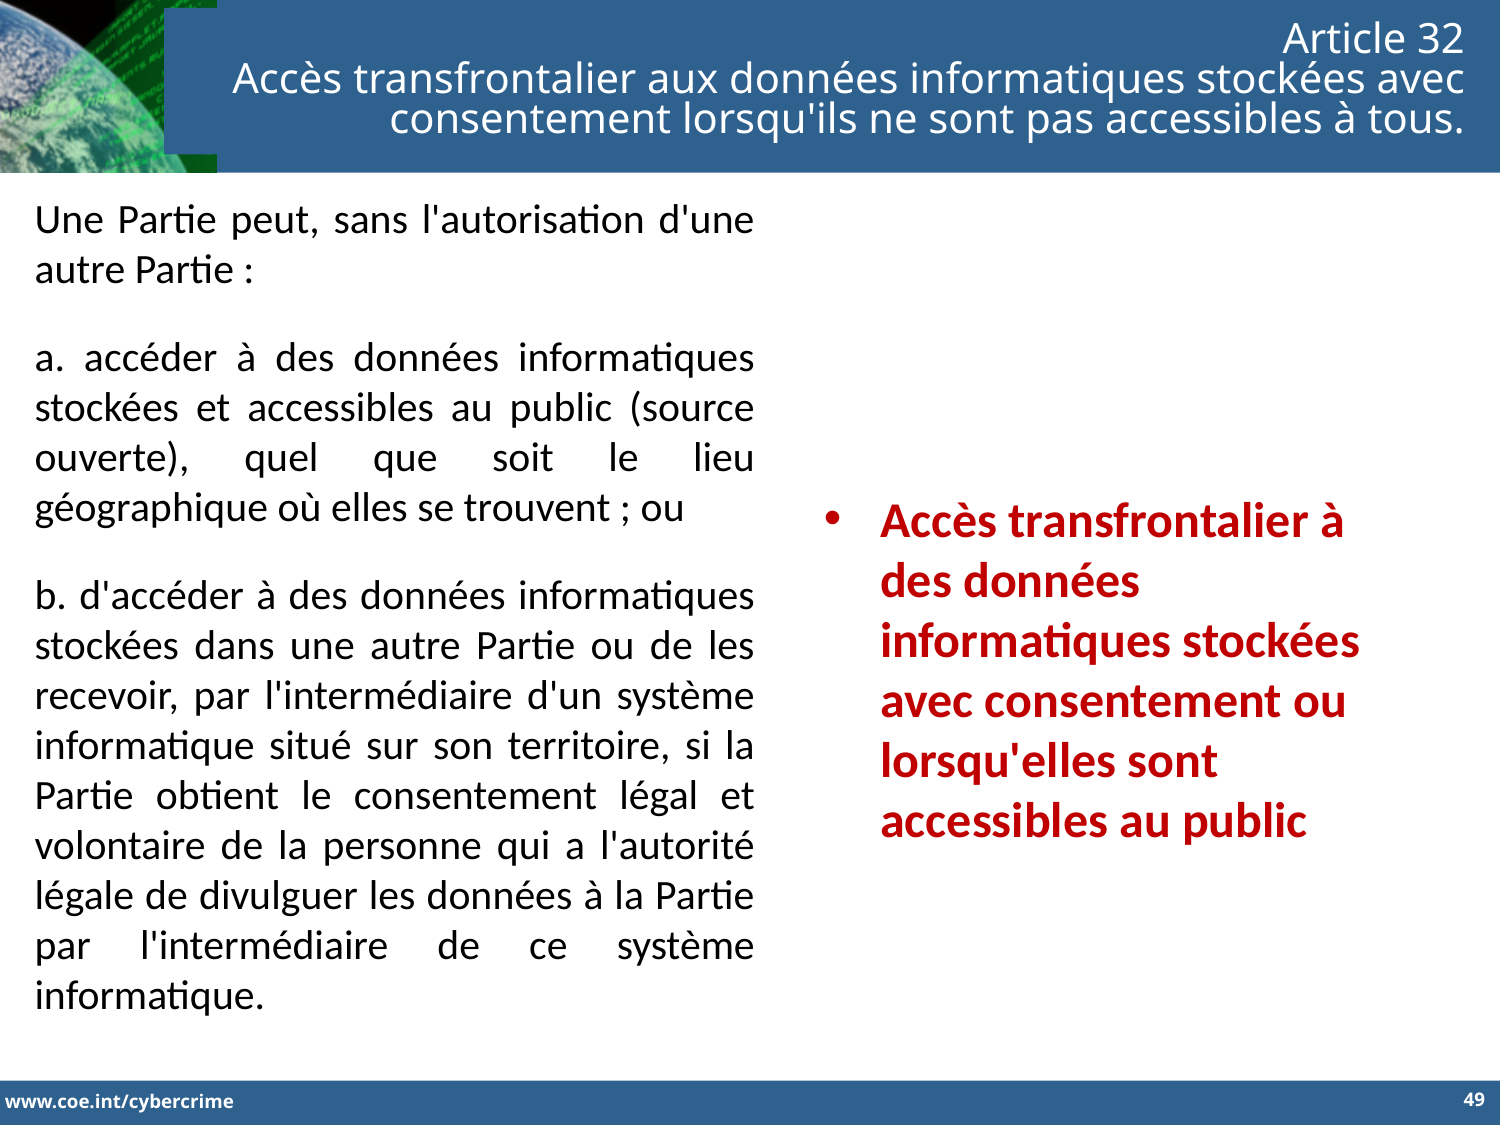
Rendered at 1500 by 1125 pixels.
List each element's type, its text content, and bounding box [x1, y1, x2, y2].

text_box Une Partie peut, sans l'autorisation d'une autre Partie : a. accéder à des données informatiques stockées et accessibles au public (source ouverte), quel que soit le lieu géographique où elles se trouvent ; ou b. d'accéder à des données informatiques stockées dans une autre Partie ou de les recevoir, par l'intermédiaire d'un système informatique situé sur son territoire, si la Partie obtient le consentement légal et volontaire de la personne qui a l'autorité légale de divulguer les données à la Partie par l'intermédiaire de ce système informatique. [19, 184, 770, 1025]
picture [0, 1, 217, 173]
text_box Article 32 Accès transfrontalier aux données informatiques stockées avec consentement lorsqu'ils ne sont pas accessibles à tous. [163, 7, 1481, 156]
slide_number 49 [1149, 1079, 1500, 1125]
text_box Accès transfrontalier à des données informatiques stockées avec consentement ou lorsqu'elles sont accessibles au public [809, 480, 1441, 856]
